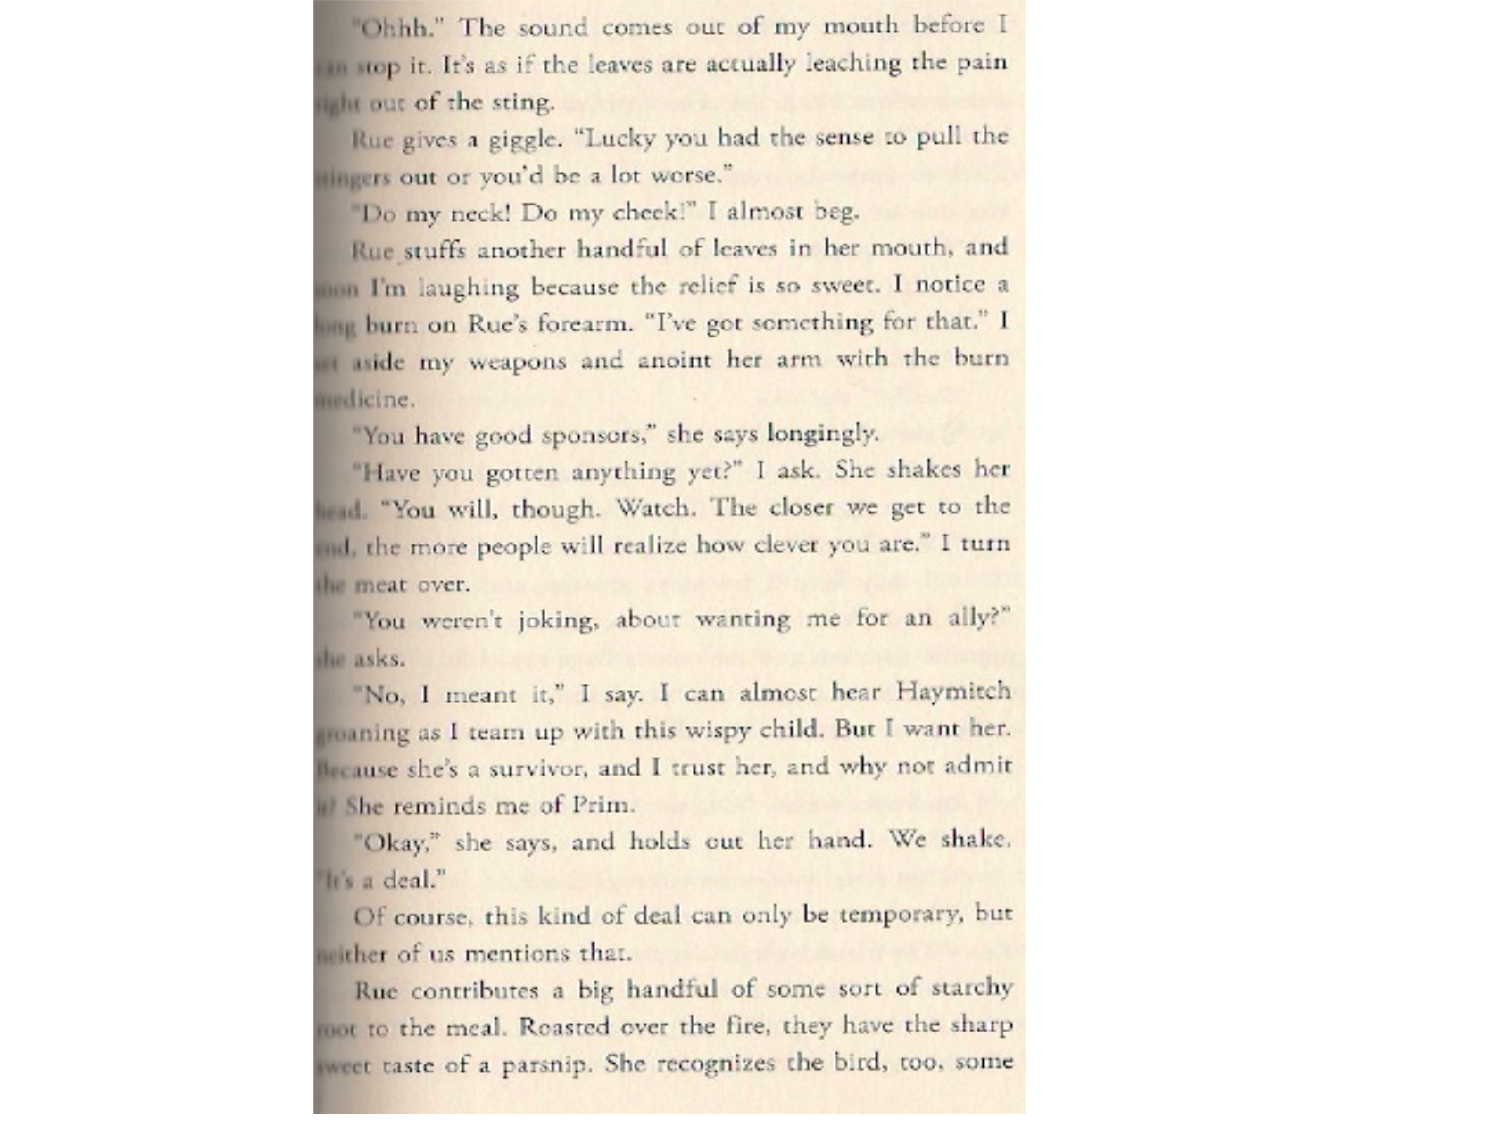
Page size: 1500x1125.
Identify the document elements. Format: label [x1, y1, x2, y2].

picture [314, 914, 1025, 1114]
list [111, 200, 1226, 914]
picture [314, 1, 1025, 200]
